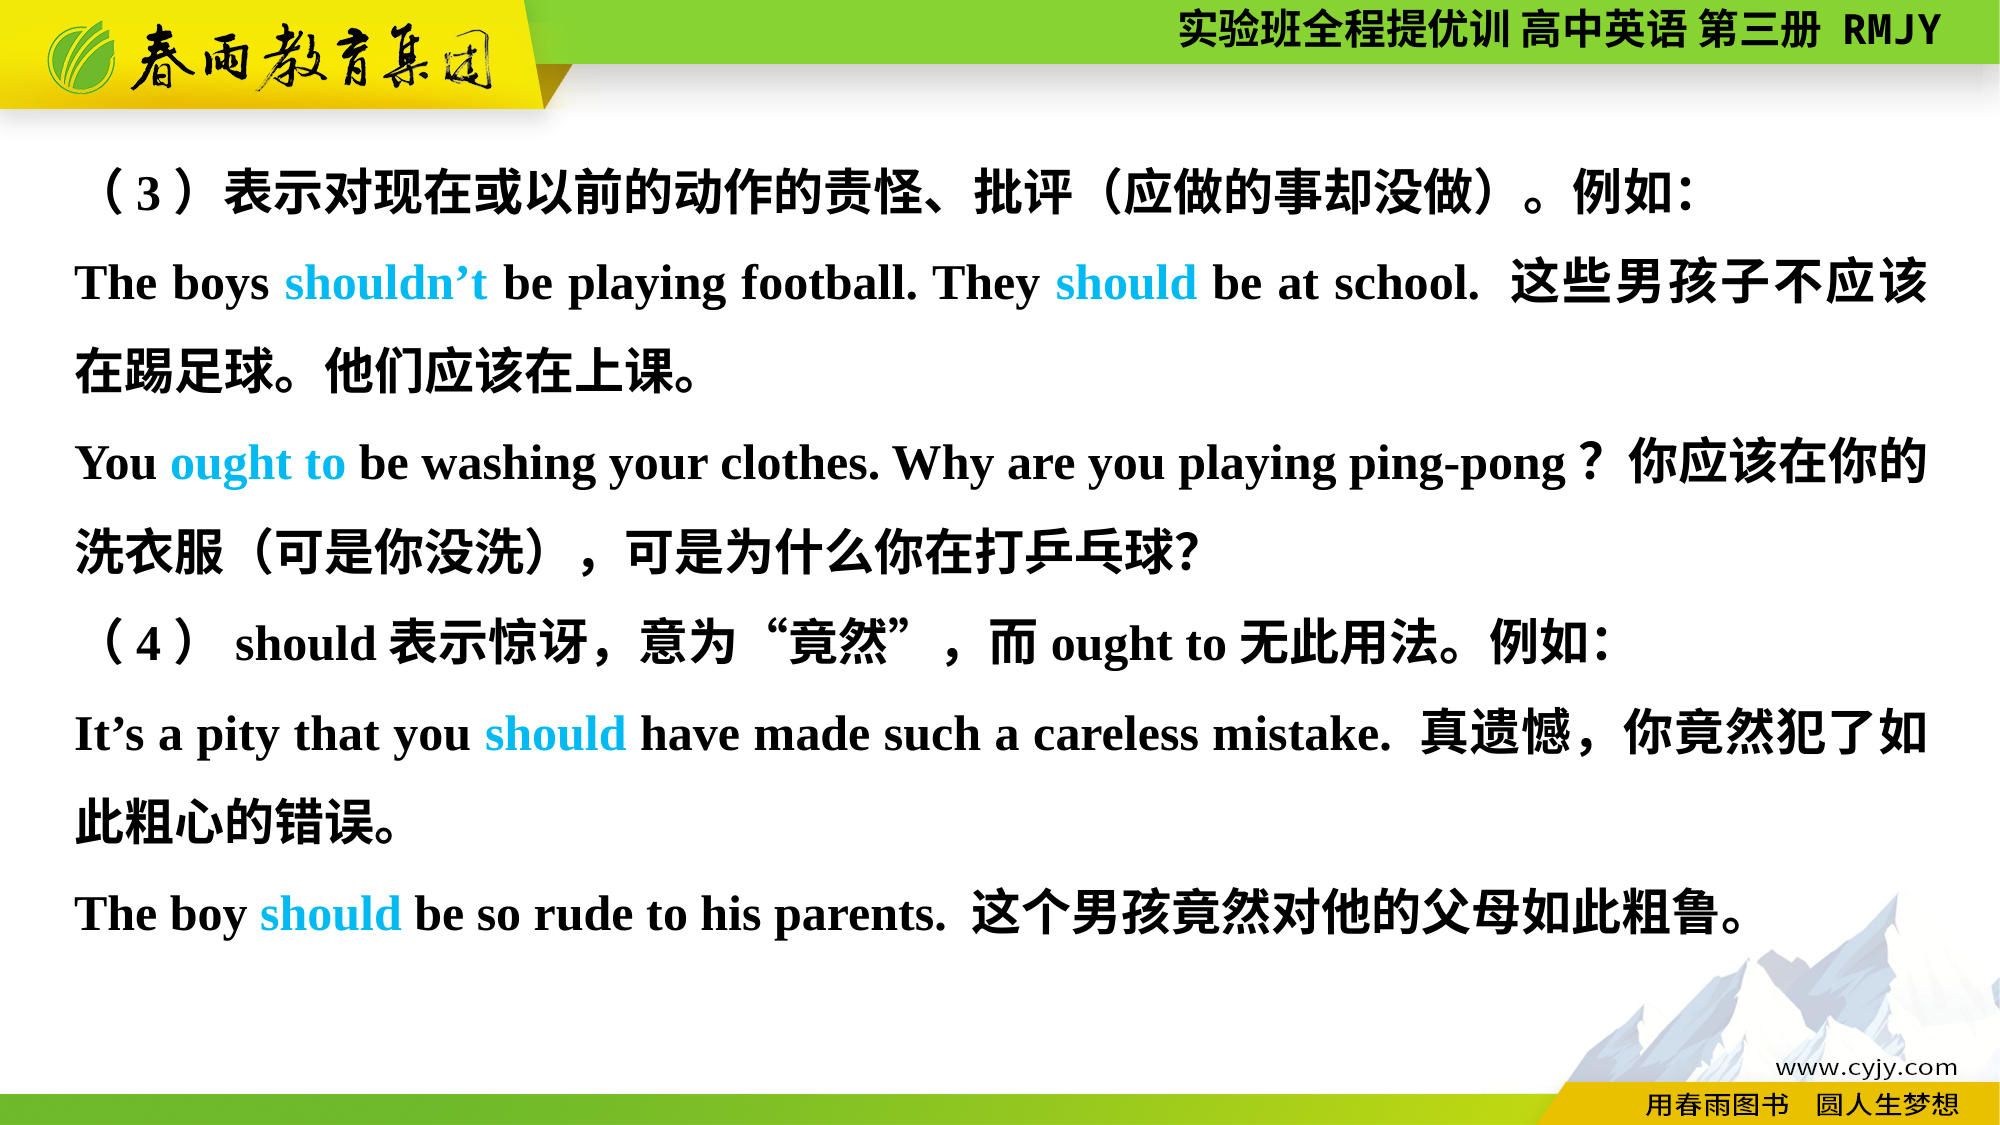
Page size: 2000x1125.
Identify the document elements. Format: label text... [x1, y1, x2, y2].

list （3）表示对现在或以前的动作的责怪、批评（应做的事却没做）。例如： The boys shouldn’t be playing football. They should be at school. 这些男孩子不应该在踢足球。他们应该在上课。 You ought to be washing your clothes. Why are you playing ping-pong？你应该在你的洗衣服（可是你没洗），可是为什么你在打乒乓球？ （4）should表示惊讶，意为“竟然”，而ought to无此用法。例如： It’s a pity that you should have made such a careless mistake. 真遗憾，你竟然犯了如此粗心的错误。 The boy should be so rude to his parents. 这个男孩竟然对他的父母如此粗鲁。 [59, 122, 1944, 944]
picture [0, 0, 2000, 1125]
